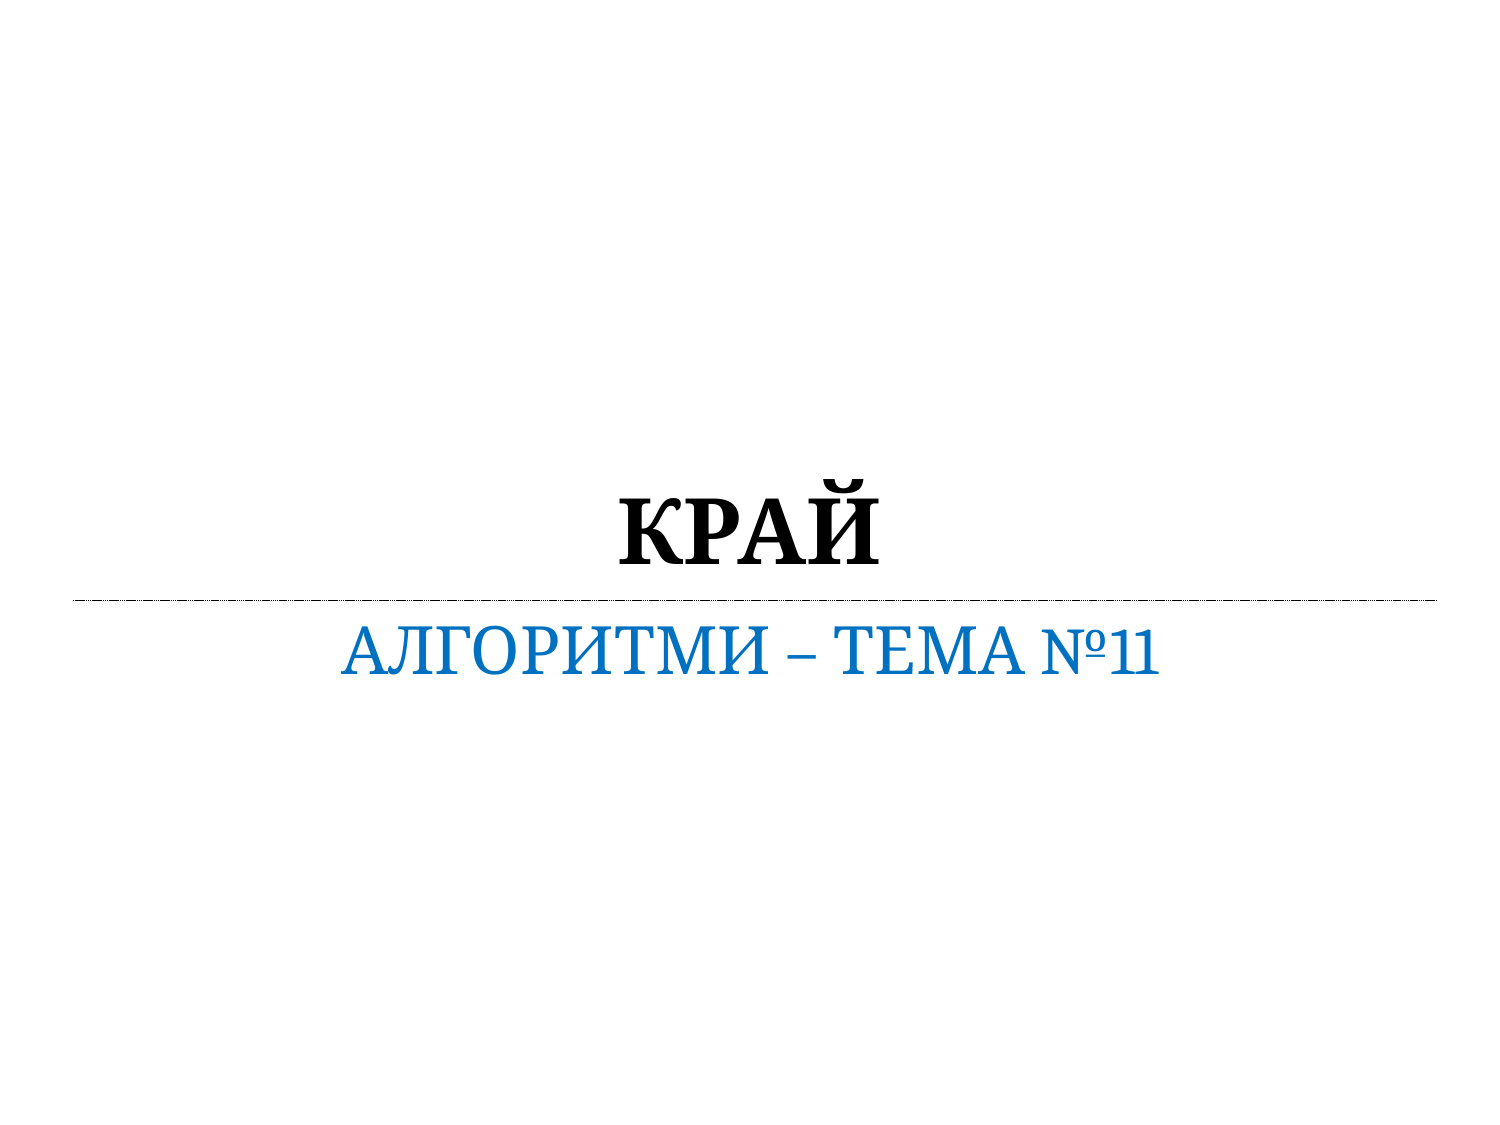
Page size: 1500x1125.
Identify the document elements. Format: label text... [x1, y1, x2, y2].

title Край [0, 346, 1500, 594]
subtitle Алгоритми – тема №11 [0, 597, 1500, 716]
